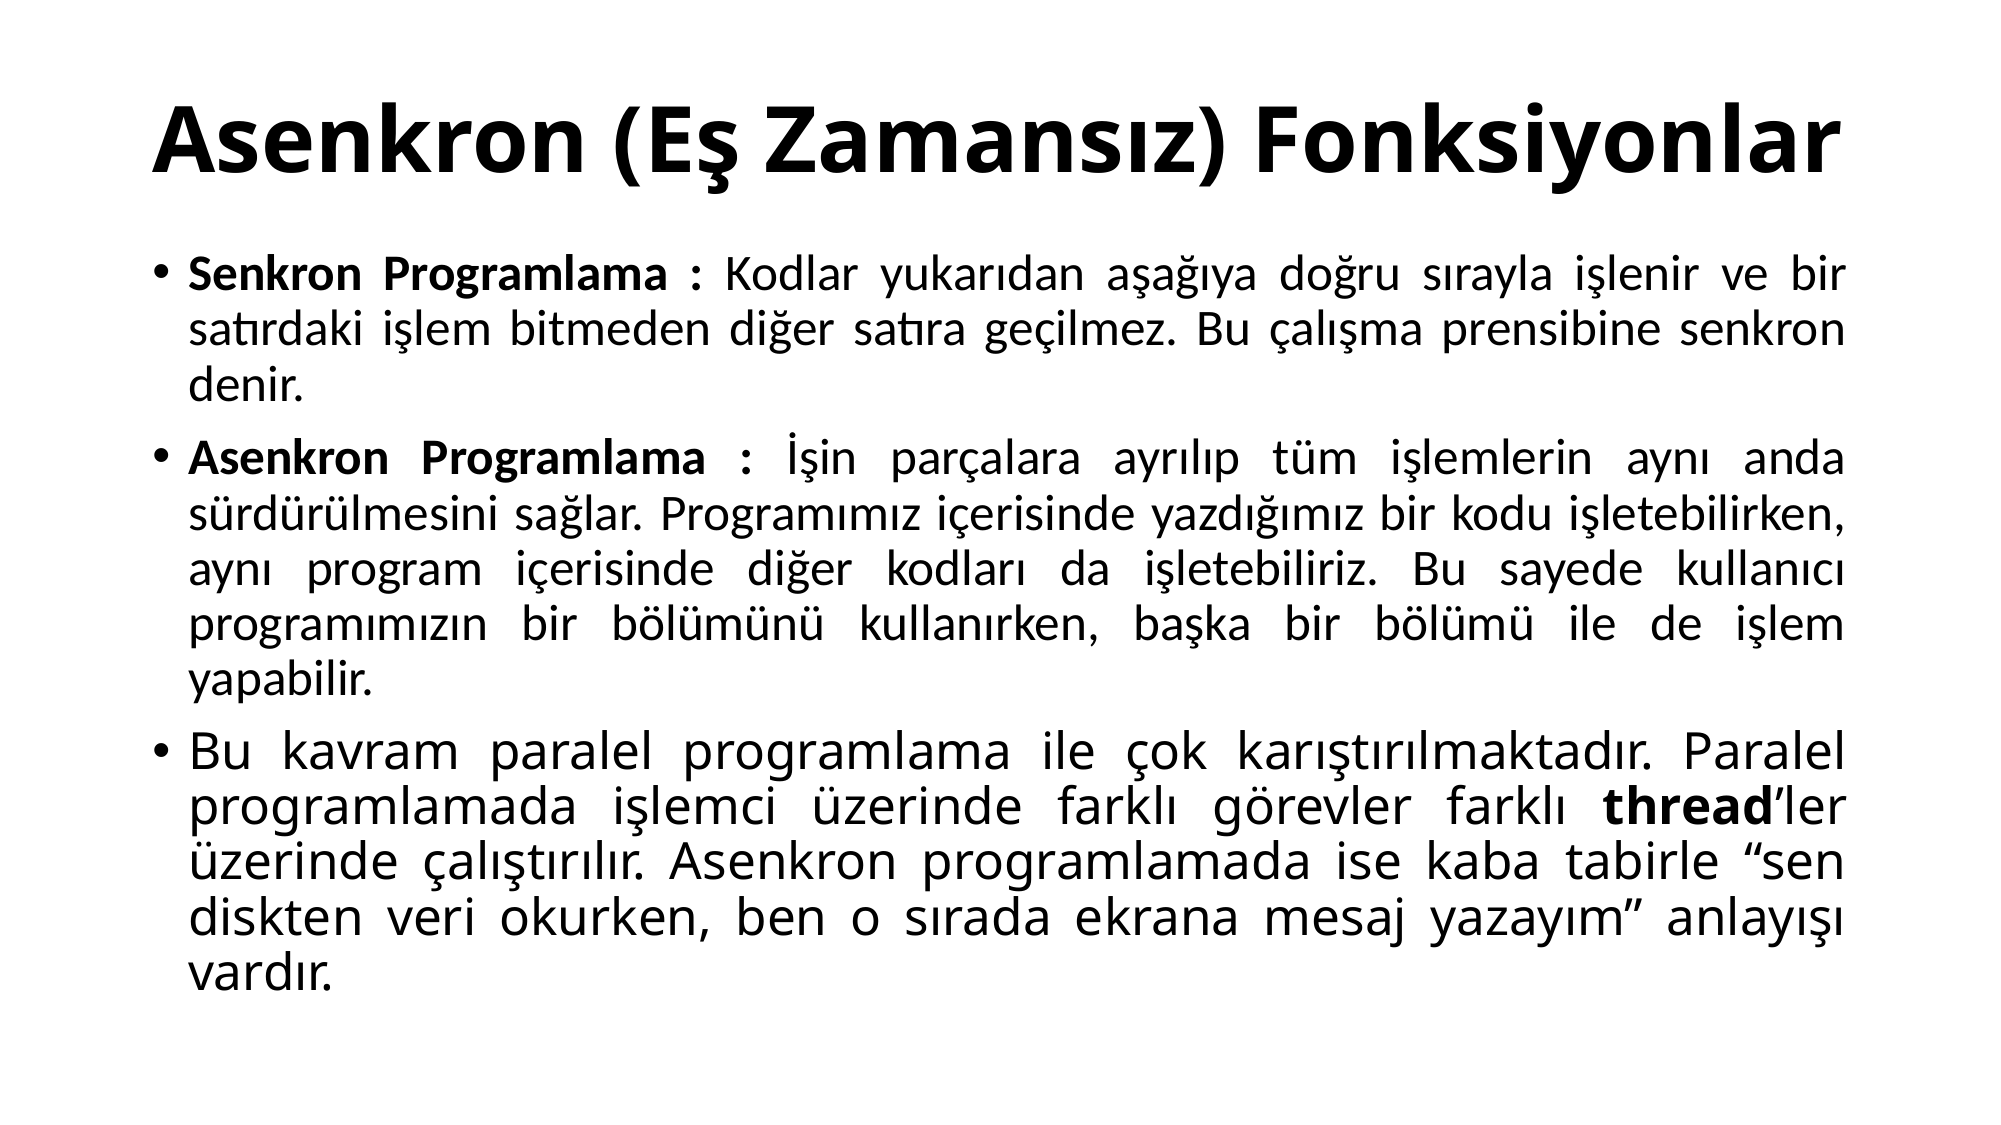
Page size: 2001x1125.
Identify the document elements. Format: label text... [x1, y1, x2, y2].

list Senkron Programlama : Kodlar yukarıdan aşağıya doğru sırayla işlenir ve bir satırdaki işlem bitmeden diğer satıra geçilmez. Bu çalışma prensibine senkron denir. Asenkron Programlama : İşin parçalara ayrılıp tüm işlemlerin aynı anda sürdürülmesini sağlar. Programımız içerisinde yazdığımız bir kodu işletebilirken, aynı program içerisinde diğer kodları da işletebiliriz. Bu sayede kullanıcı programımızın bir bölümünü kullanırken, başka bir bölümü ile de işlem yapabilir. Bu kavram paralel programlama ile çok karıştırılmaktadır. Paralel programlamada işlemci üzerinde farklı görevler farklı thread’ler üzerinde çalıştırılır. Asenkron programlamada ise kaba tabirle “sen diskten veri okurken, ben o sırada ekrana mesaj yazayım” anlayışı vardır. [137, 238, 1863, 1014]
title Asenkron (Eş Zamansız) Fonksiyonlar [137, 59, 1863, 227]
